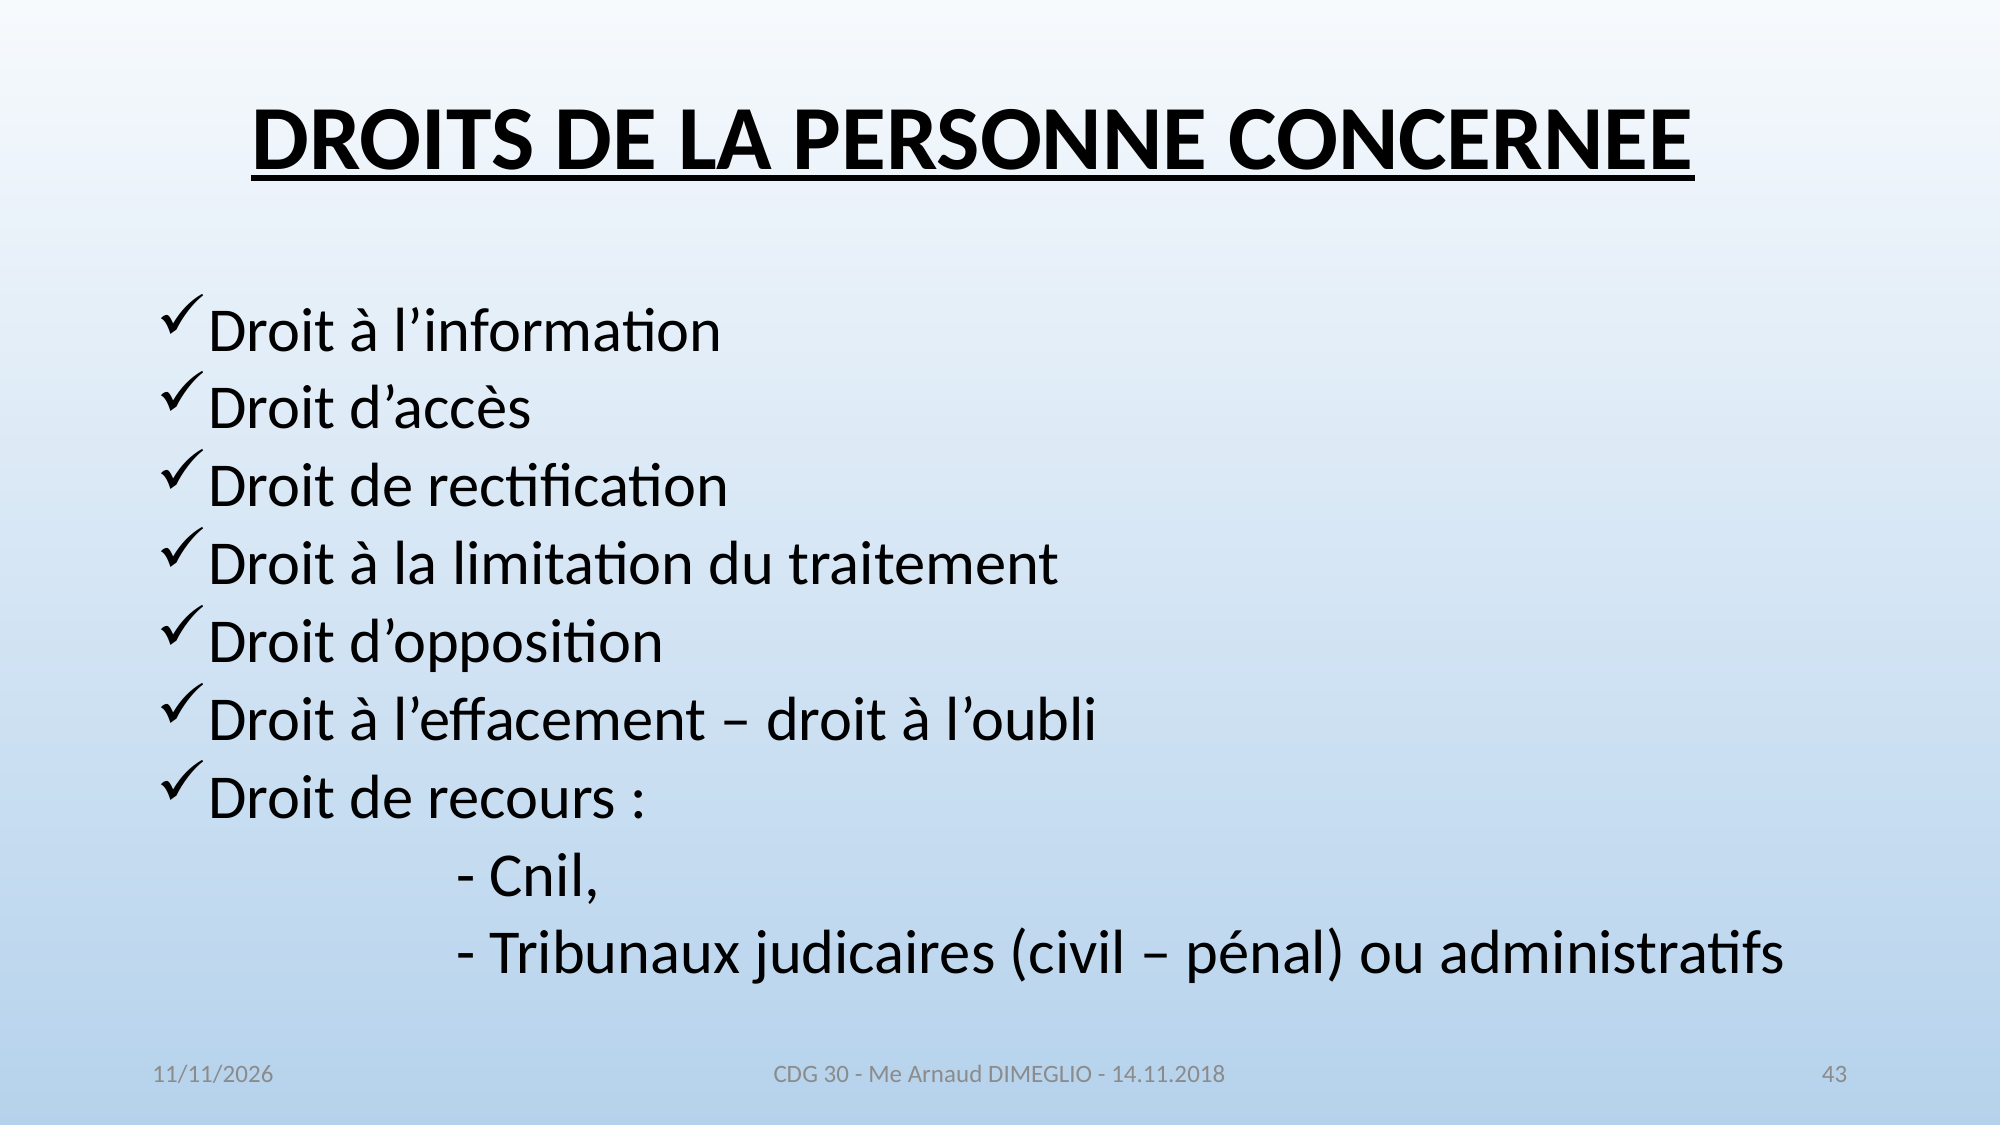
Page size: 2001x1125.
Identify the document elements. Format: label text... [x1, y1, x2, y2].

title DROITS DE LA PERSONNE CONCERNEE [110, 28, 1836, 251]
slide_number 43 [1412, 1042, 1863, 1103]
list Droit à l’information Droit d’accès Droit de rectification Droit à la limitation du traitement Droit d’opposition Droit à l’effacement – droit à l’oubli Droit de recours : - Cnil, - Tribunaux judicaires (civil – pénal) ou administratifs [66, 289, 1968, 1043]
footer CDG 30 - Me Arnaud DIMEGLIO - 14.11.2018 [662, 1042, 1338, 1103]
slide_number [137, 1042, 588, 1103]
